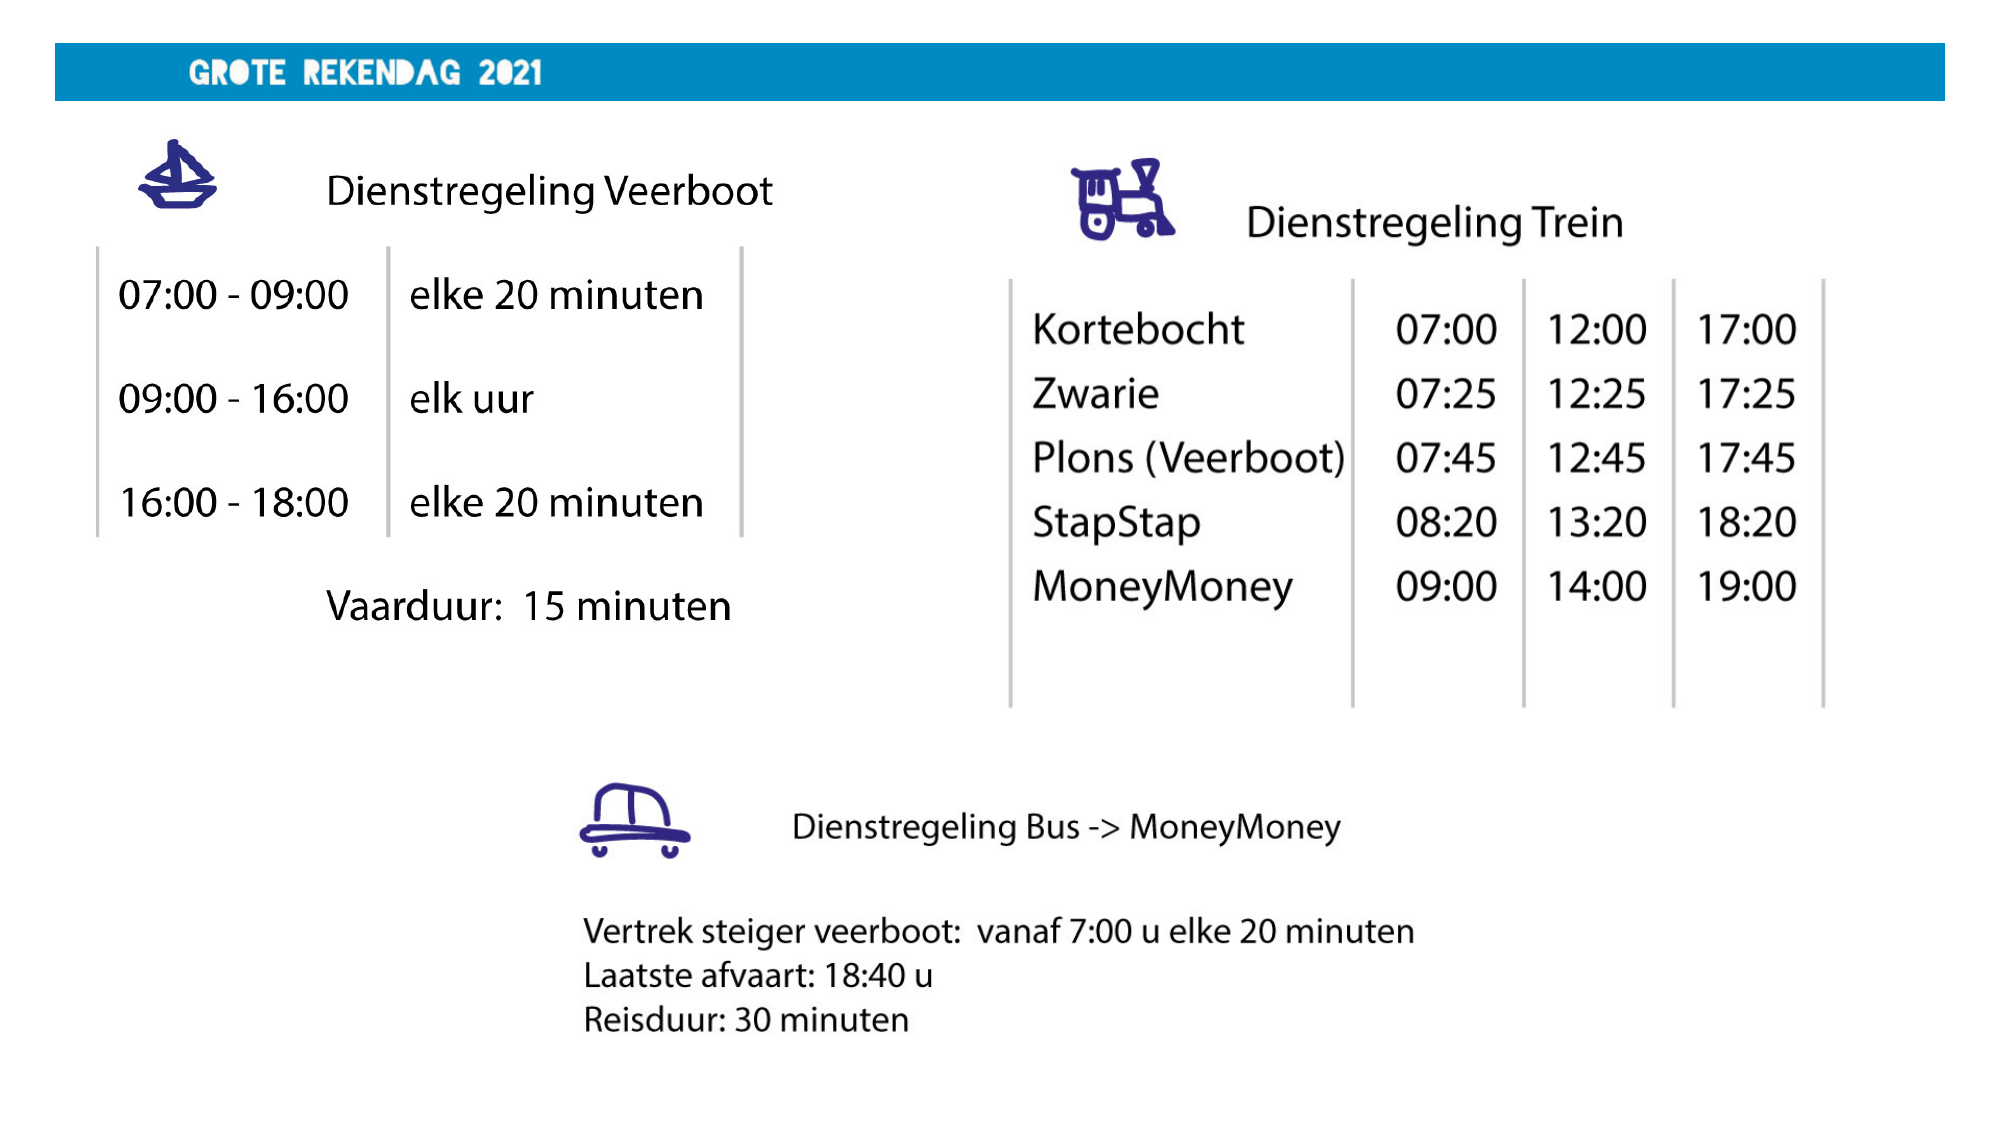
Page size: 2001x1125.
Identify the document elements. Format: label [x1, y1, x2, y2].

picture [230, 59, 249, 84]
picture [497, 59, 541, 84]
picture [480, 59, 495, 84]
picture [252, 59, 285, 84]
picture [55, 121, 843, 659]
picture [531, 134, 1885, 1125]
picture [440, 59, 460, 84]
picture [212, 59, 227, 84]
picture [416, 59, 438, 84]
picture [304, 59, 337, 84]
picture [377, 59, 414, 84]
picture [340, 59, 374, 84]
picture [190, 59, 209, 84]
